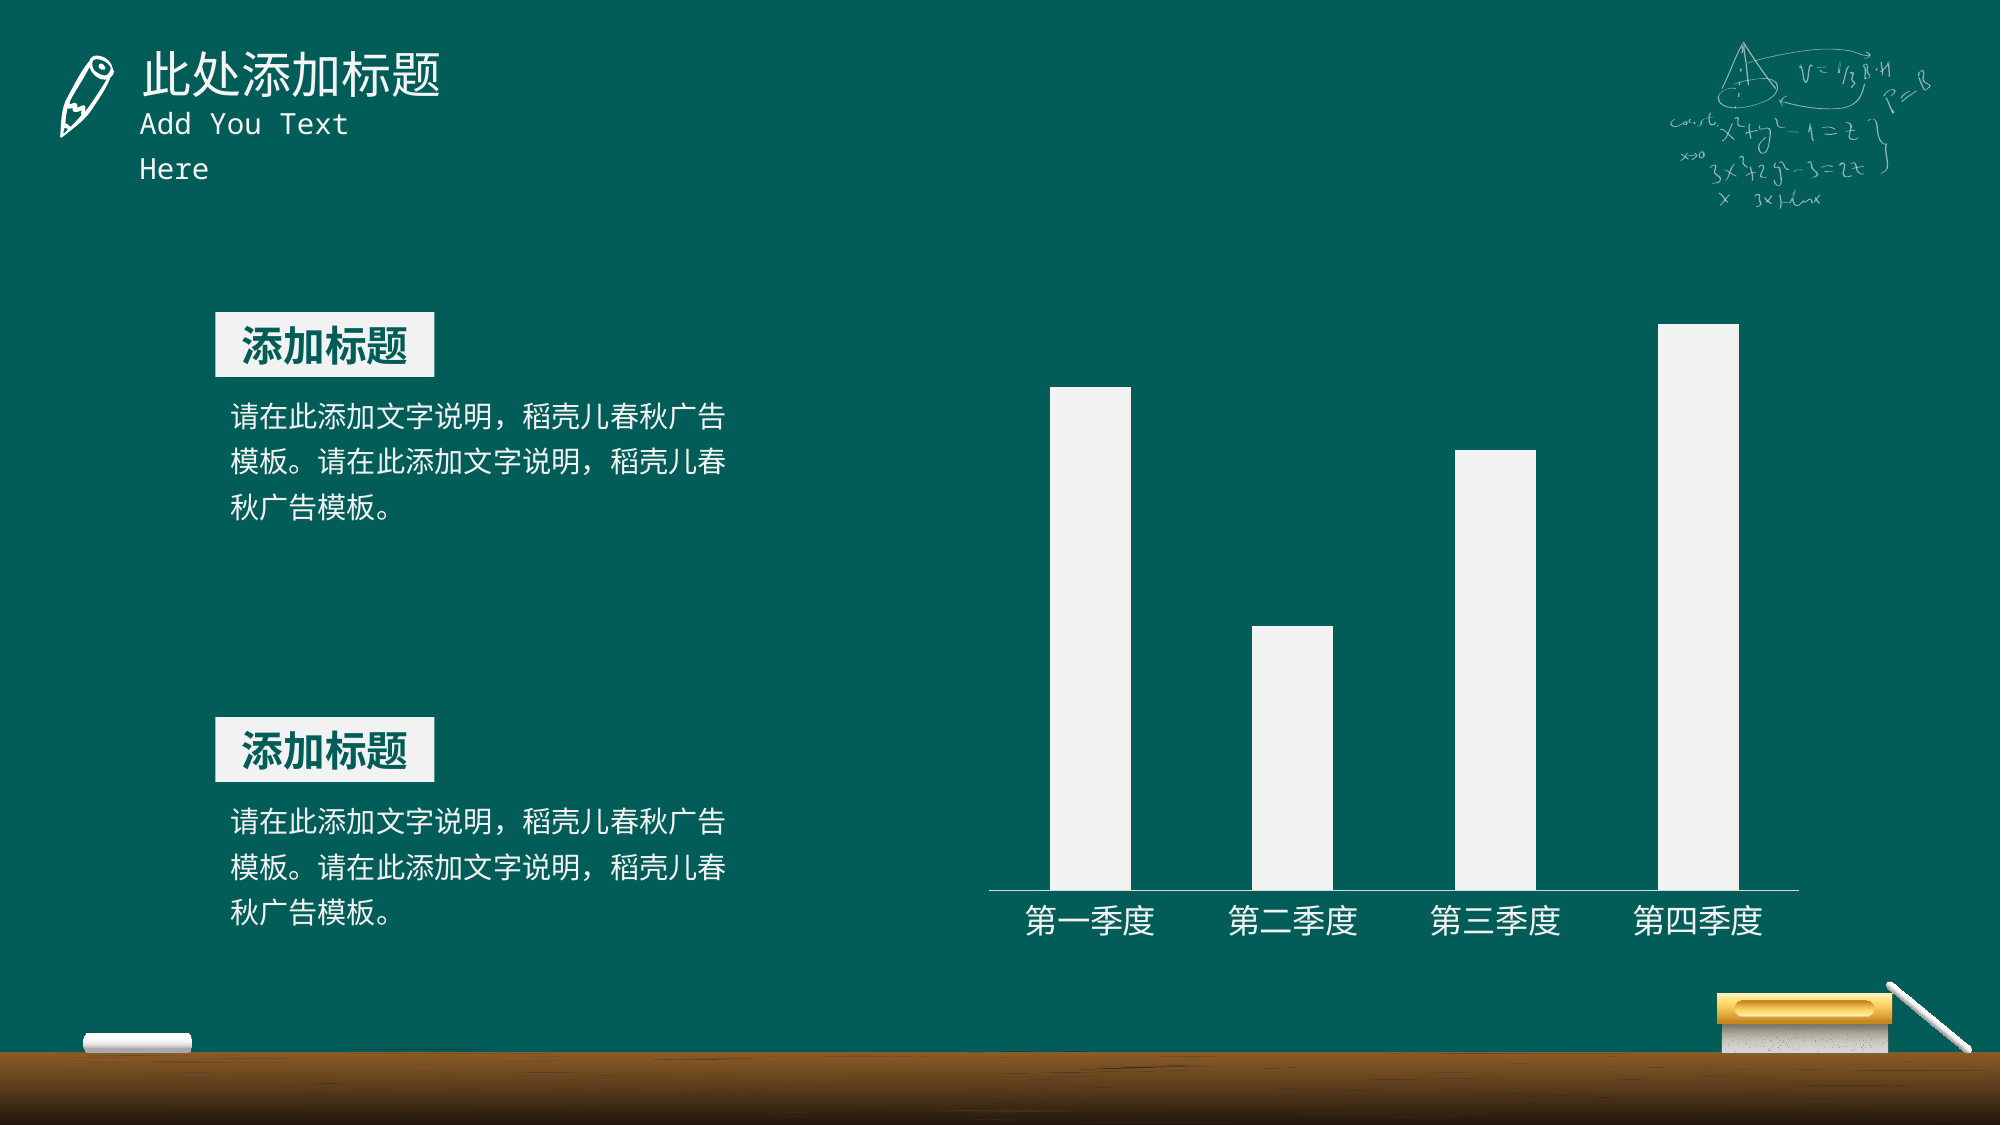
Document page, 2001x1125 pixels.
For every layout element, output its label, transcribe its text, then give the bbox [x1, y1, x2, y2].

text_box 请在此添加文字说明，稻壳儿春秋广告模板。请在此添加文字说明，稻壳儿春秋广告模板。 [215, 785, 750, 937]
text_box 此处添加标题 [126, 35, 457, 111]
chart [971, 246, 1817, 958]
text_box 添加标题 [215, 717, 435, 782]
text_box 请在此添加文字说明，稻壳儿春秋广告模板。请在此添加文字说明，稻壳儿春秋广告模板。 [215, 380, 750, 532]
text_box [1667, 41, 1934, 209]
picture [0, 938, 2000, 1125]
text_box 添加标题 [215, 312, 435, 377]
text_box Add You Text Here [124, 87, 430, 194]
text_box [45, 61, 122, 127]
